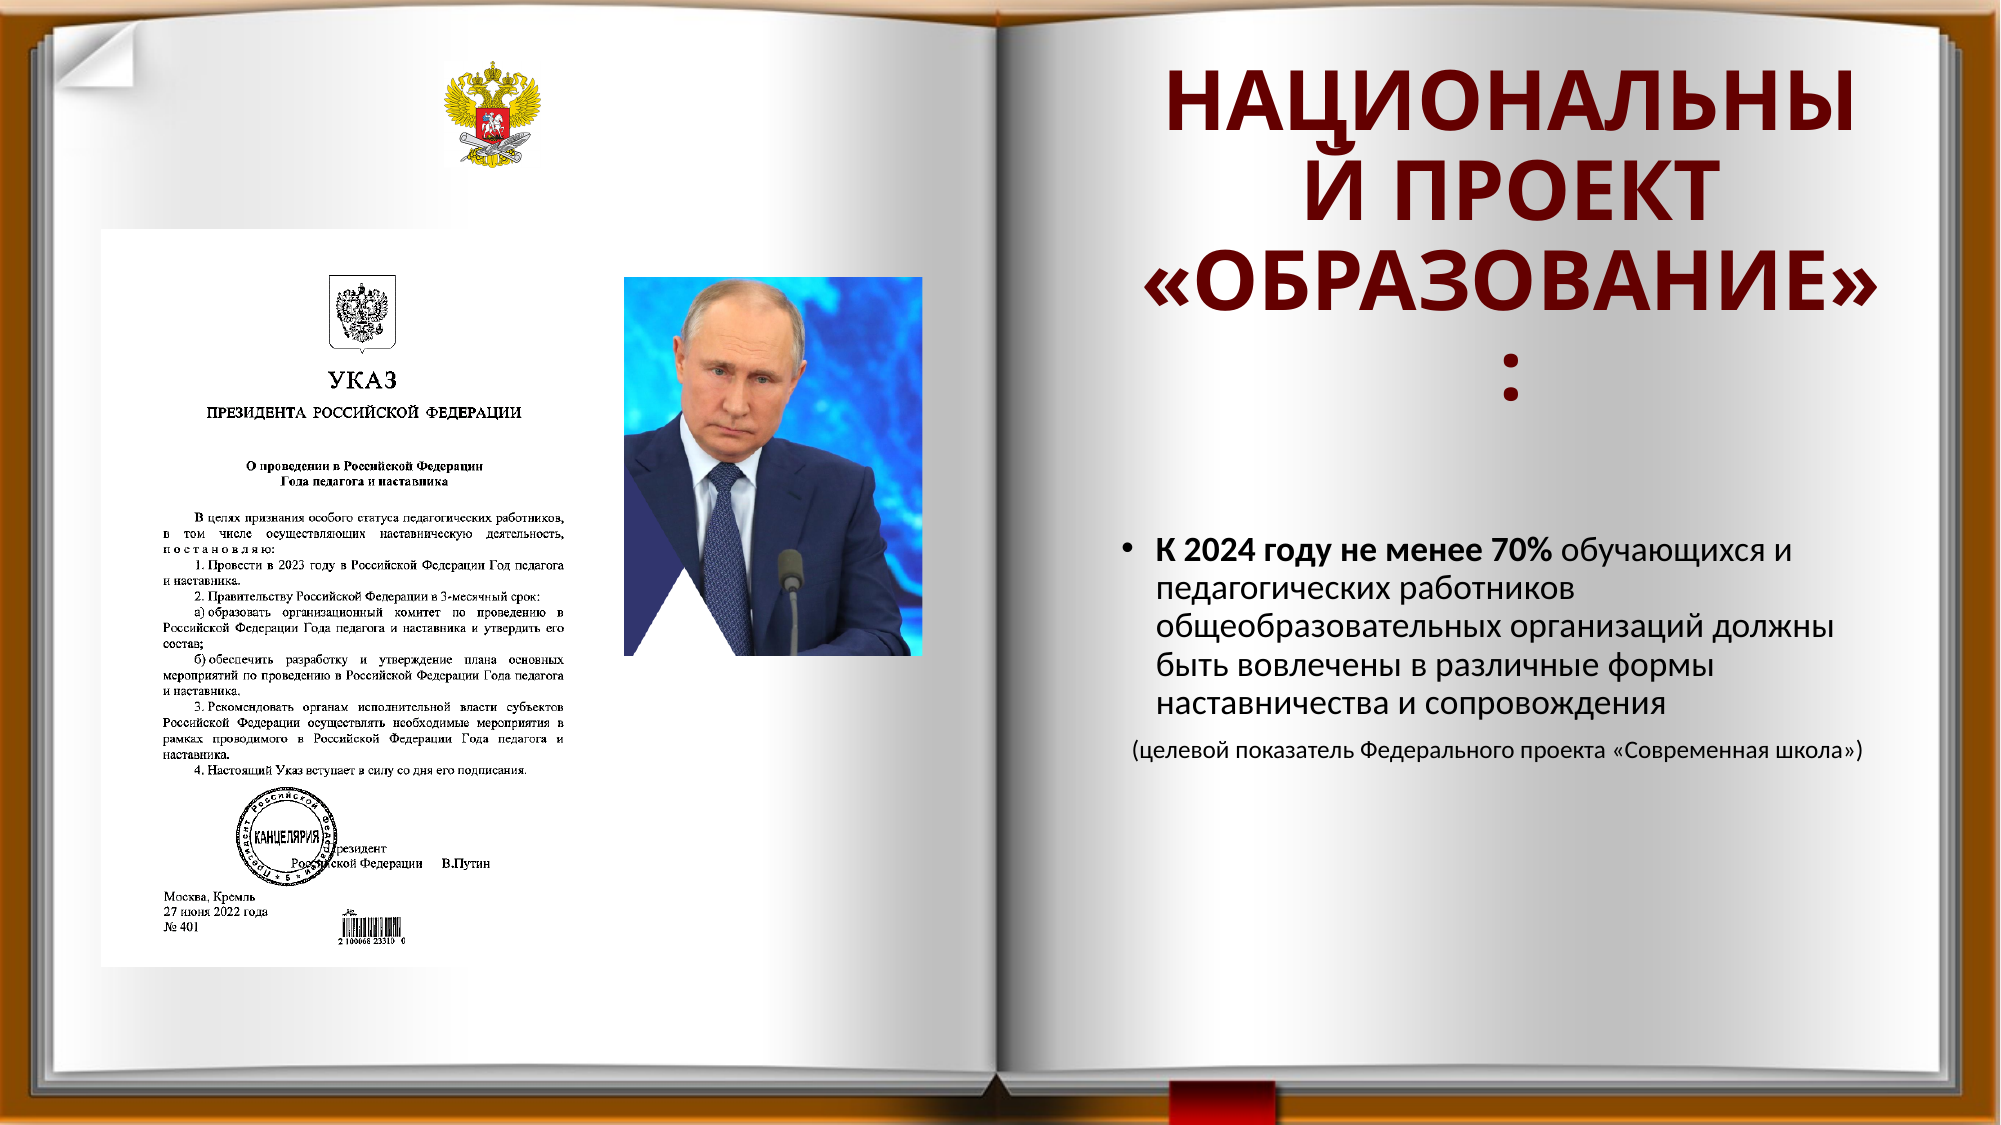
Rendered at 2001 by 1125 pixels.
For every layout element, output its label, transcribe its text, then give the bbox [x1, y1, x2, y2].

picture [0, 0, 2001, 1125]
text_box НАЦИОНАЛЬНЫЙ ПРОЕКТ «ОБРАЗОВАНИЕ»: [1124, 34, 1898, 426]
text_box К 2024 году не менее 70% обучающихся и педагогических работников общеобразовательных организаций должны быть вовлечены в различные формы наставничества и сопровождения (целевой показатель Федерального проекта «Современная школа») [1106, 523, 1879, 795]
text_box [1073, 197, 1861, 575]
